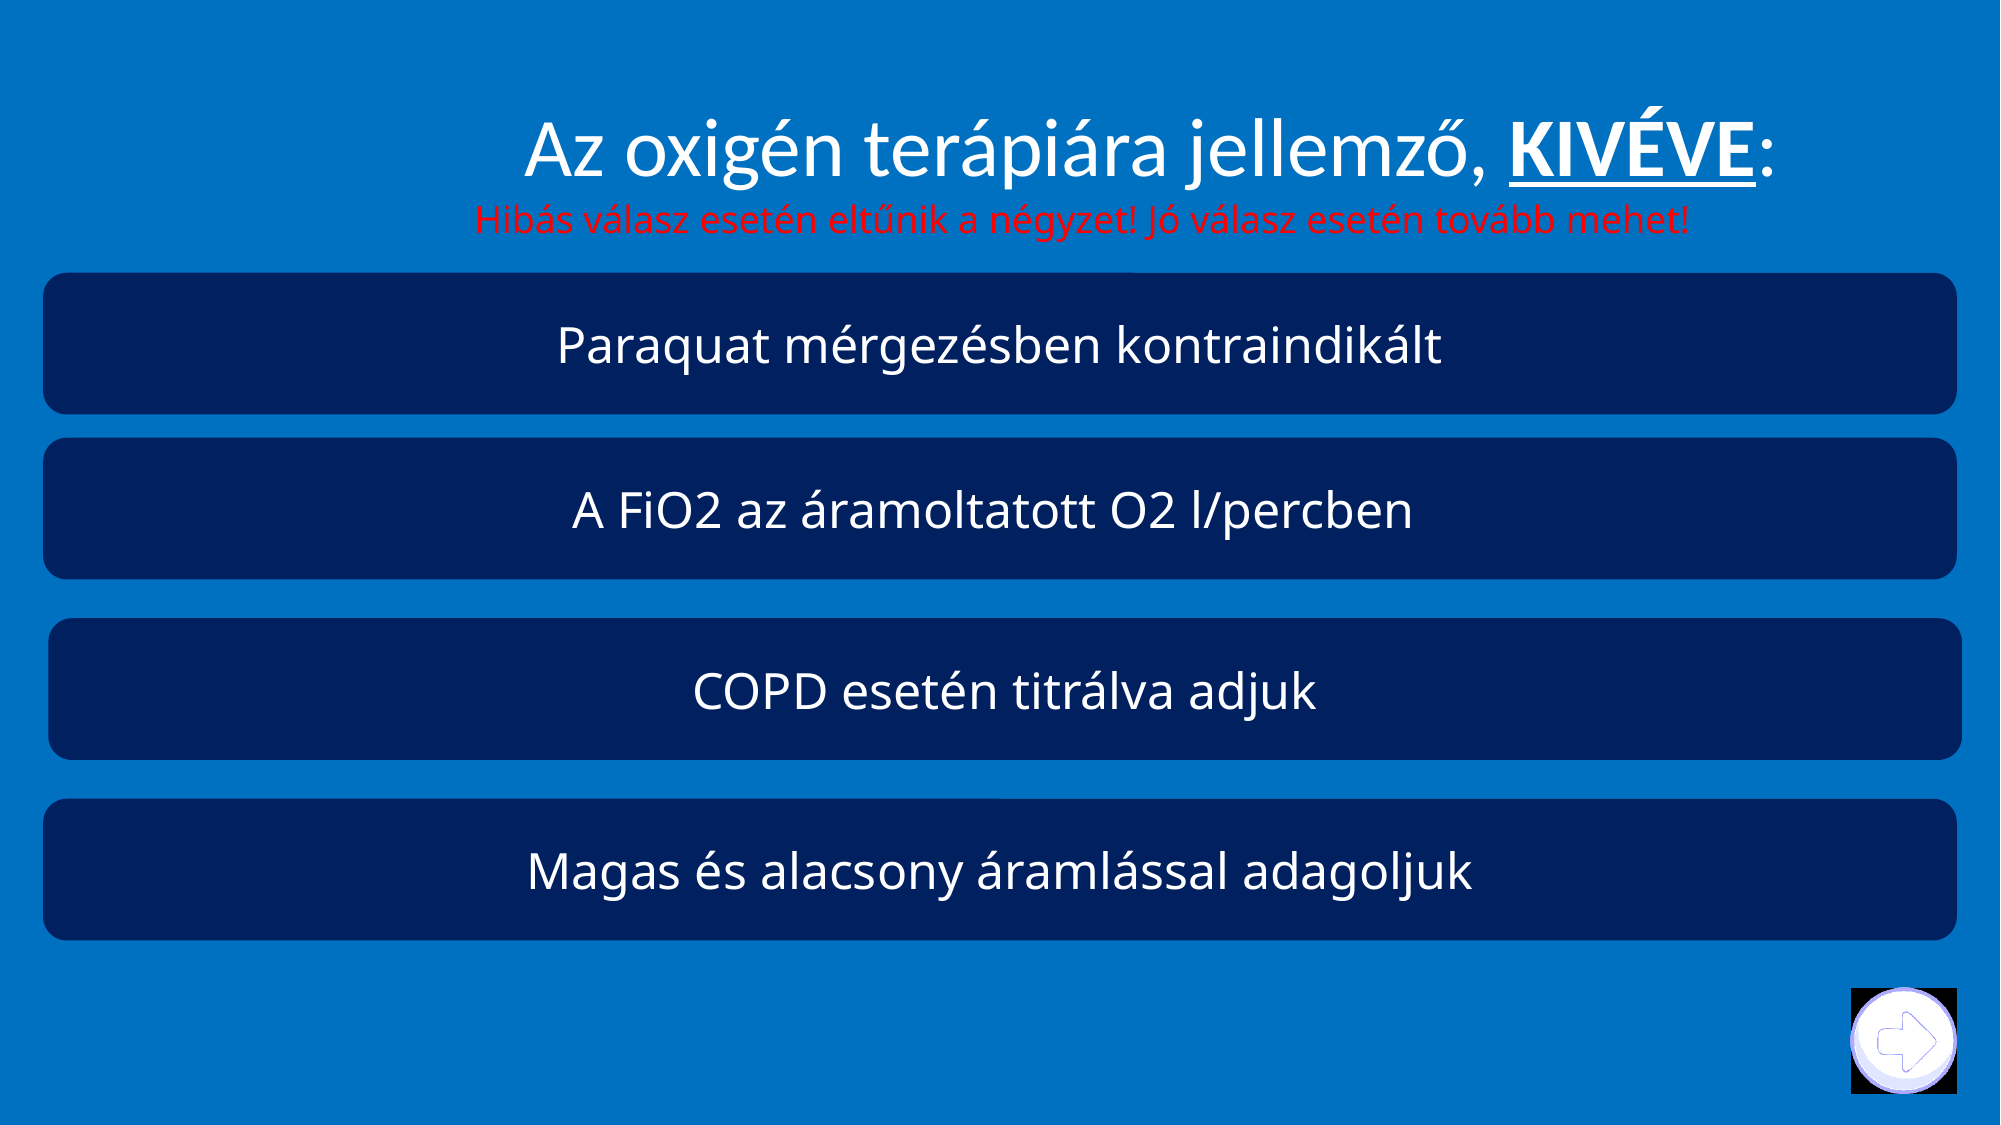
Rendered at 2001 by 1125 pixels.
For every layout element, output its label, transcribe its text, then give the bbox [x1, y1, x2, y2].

text_box COPD esetén titrálva adjuk [48, 618, 1962, 760]
text_box Hibás válasz esetén eltűnik a négyzet! Jó válasz esetén tovább mehet! [459, 188, 1806, 249]
text_box Az oxigén terápiára jellemző, KIVÉVE: [346, 65, 1957, 220]
picture [1850, 987, 1957, 1095]
text_box Magas és alacsony áramlással adagoljuk [43, 798, 1957, 941]
text_box A FiO2 az áramoltatott O2 l/percben [43, 437, 1957, 580]
text_box Paraquat mérgezésben kontraindikált [43, 272, 1957, 415]
